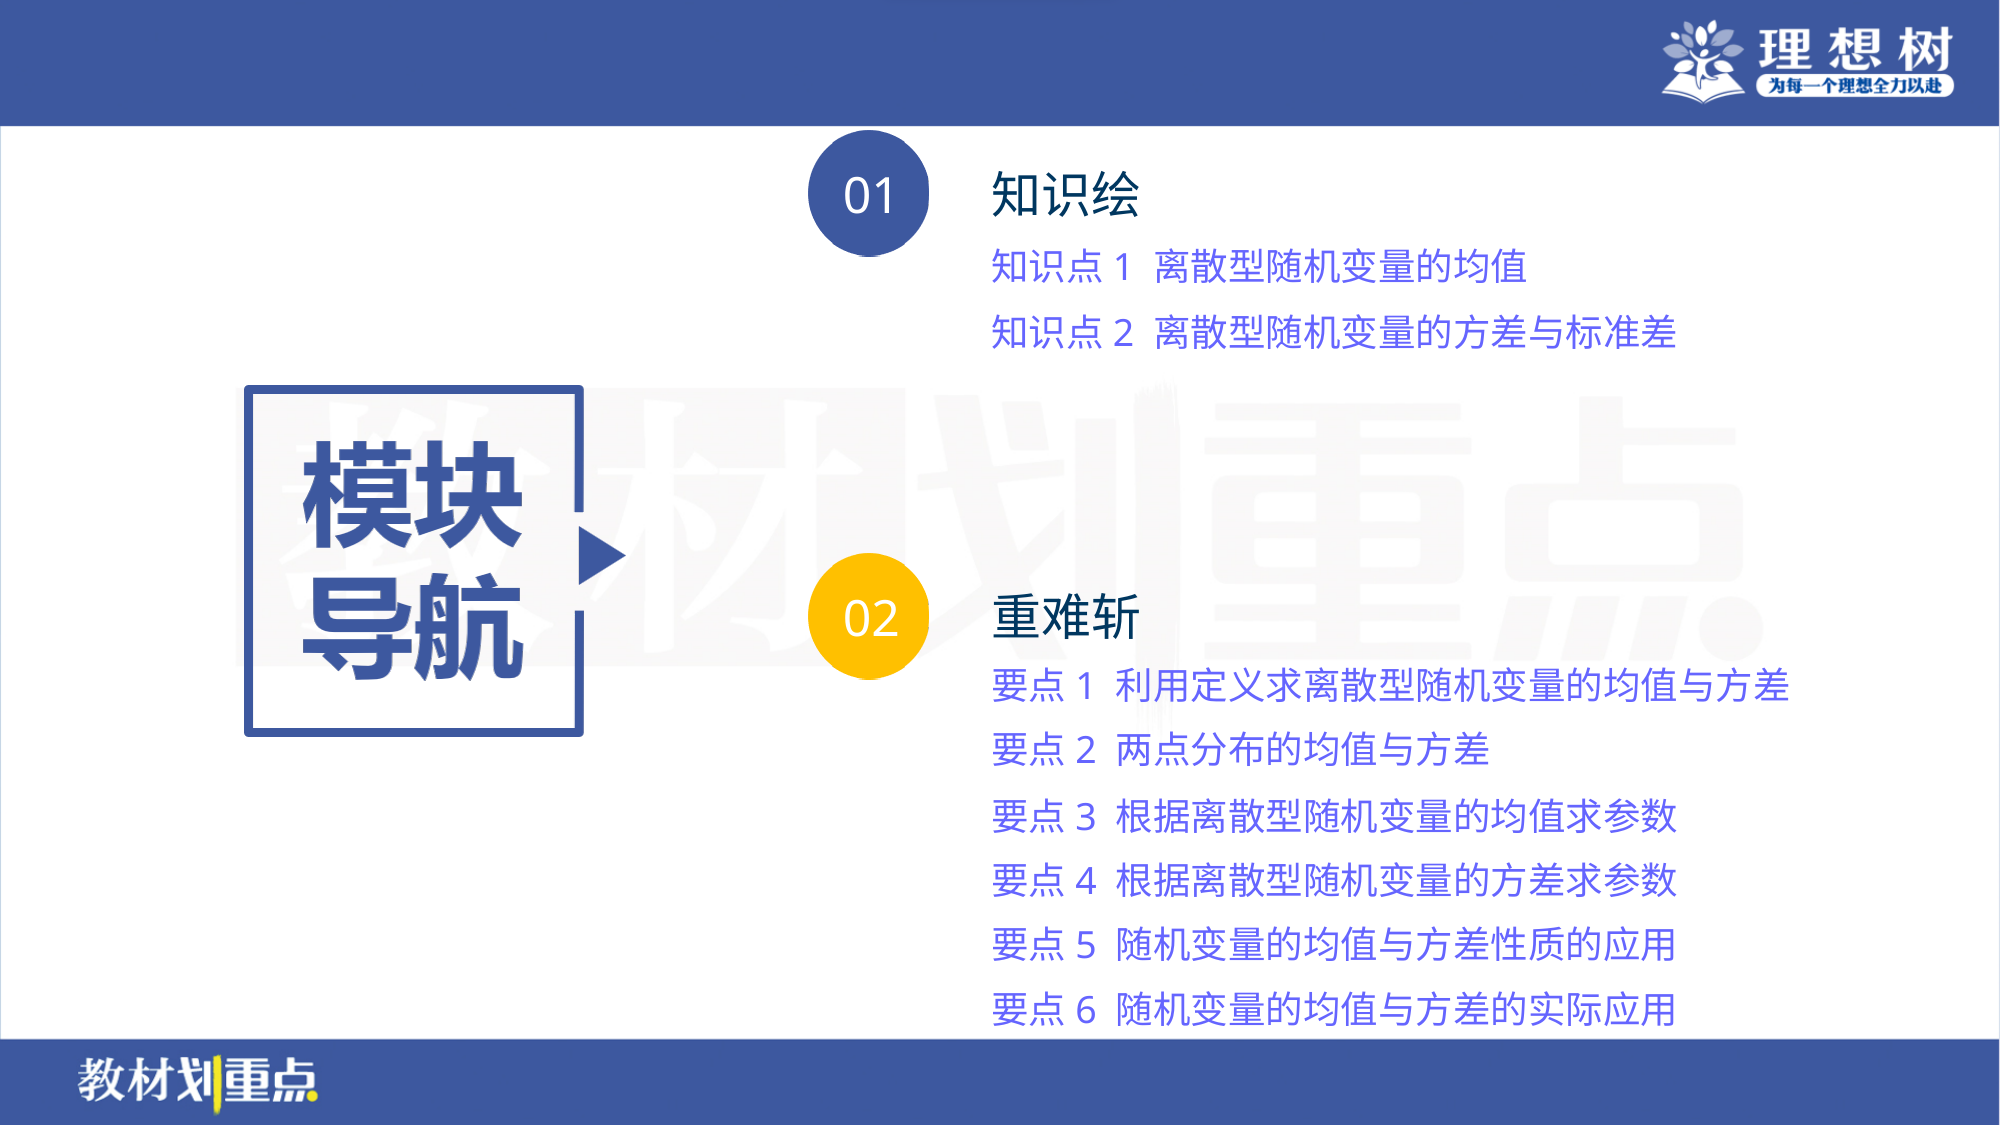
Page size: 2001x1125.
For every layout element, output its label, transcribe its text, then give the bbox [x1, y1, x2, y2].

text_box 01 [929, 130, 935, 257]
text_box 要点6 随机变量的均值与方差的实际应用 [991, 978, 1995, 1038]
text_box 重难斩 [963, 577, 1170, 653]
text_box 要点5 随机变量的均值与方差性质的应用 [991, 914, 1995, 973]
picture [0, 0, 2000, 1125]
text_box 要点1 利用定义求离散型随机变量的均值与方差 [991, 654, 1995, 714]
text_box 要点2 两点分布的均值与方差 [991, 719, 1995, 778]
text_box 知识点1 离散型随机变量的均值 [991, 235, 1995, 294]
text_box 知识绘 [963, 155, 1170, 231]
text_box 知识点2 离散型随机变量的方差与标准差 [991, 301, 1995, 360]
text_box 02 [929, 553, 935, 680]
text_box 要点3 根据离散型随机变量的均值求参数 [991, 785, 1995, 844]
text_box 要点4 根据离散型随机变量的方差求参数 [991, 849, 1995, 909]
